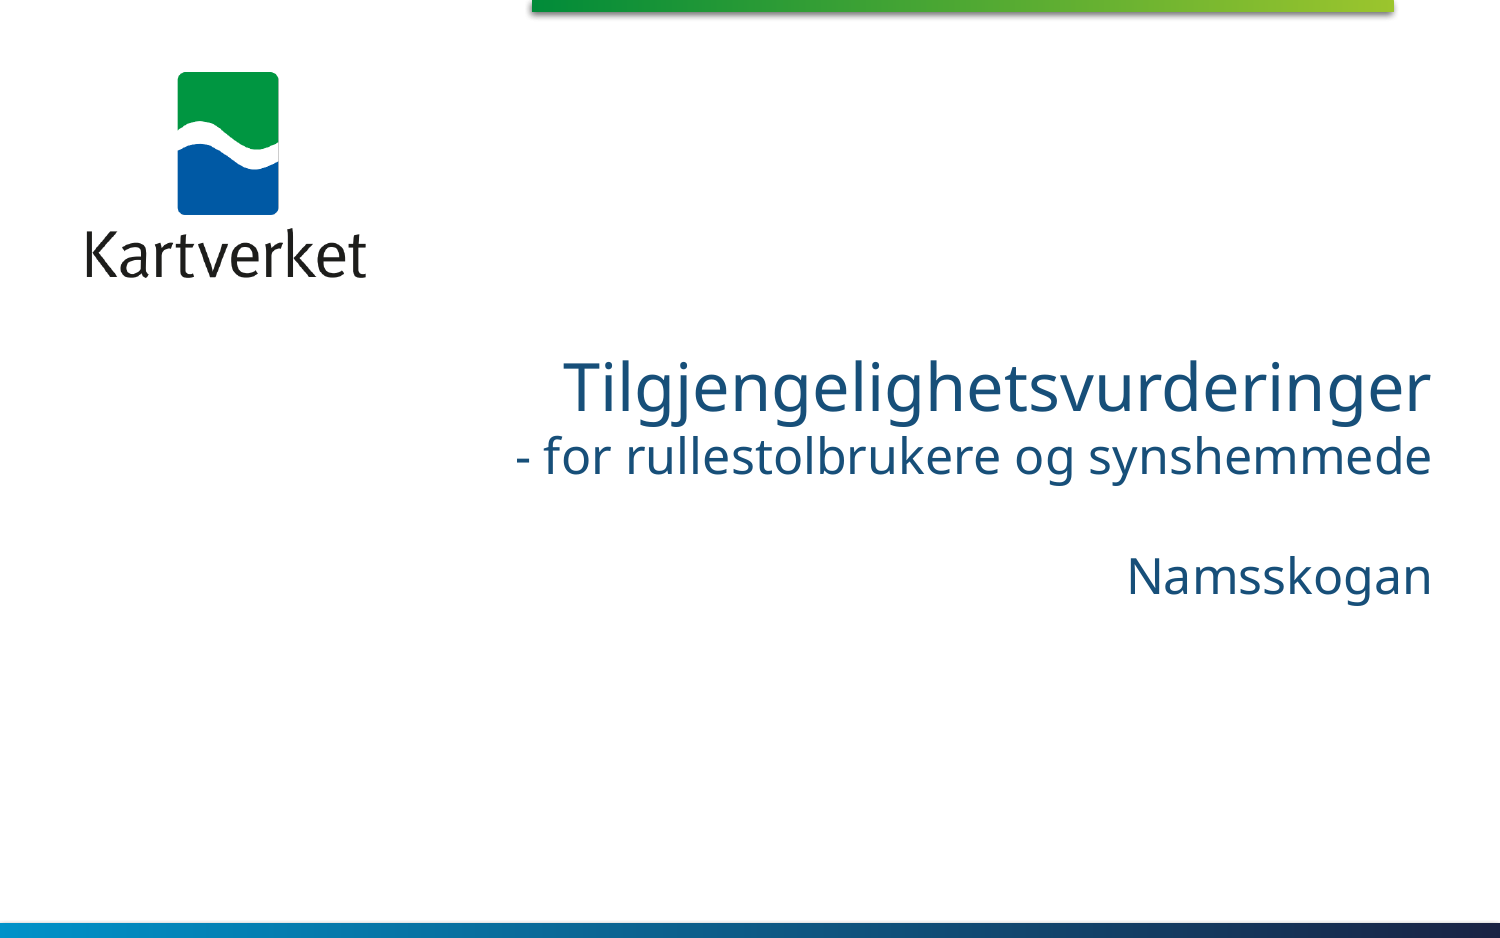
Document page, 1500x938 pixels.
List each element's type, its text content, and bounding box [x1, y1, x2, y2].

text_box Tilgjengelighetsvurderinger - for rullestolbrukere og synshemmede Namsskogan [66, 337, 1449, 613]
